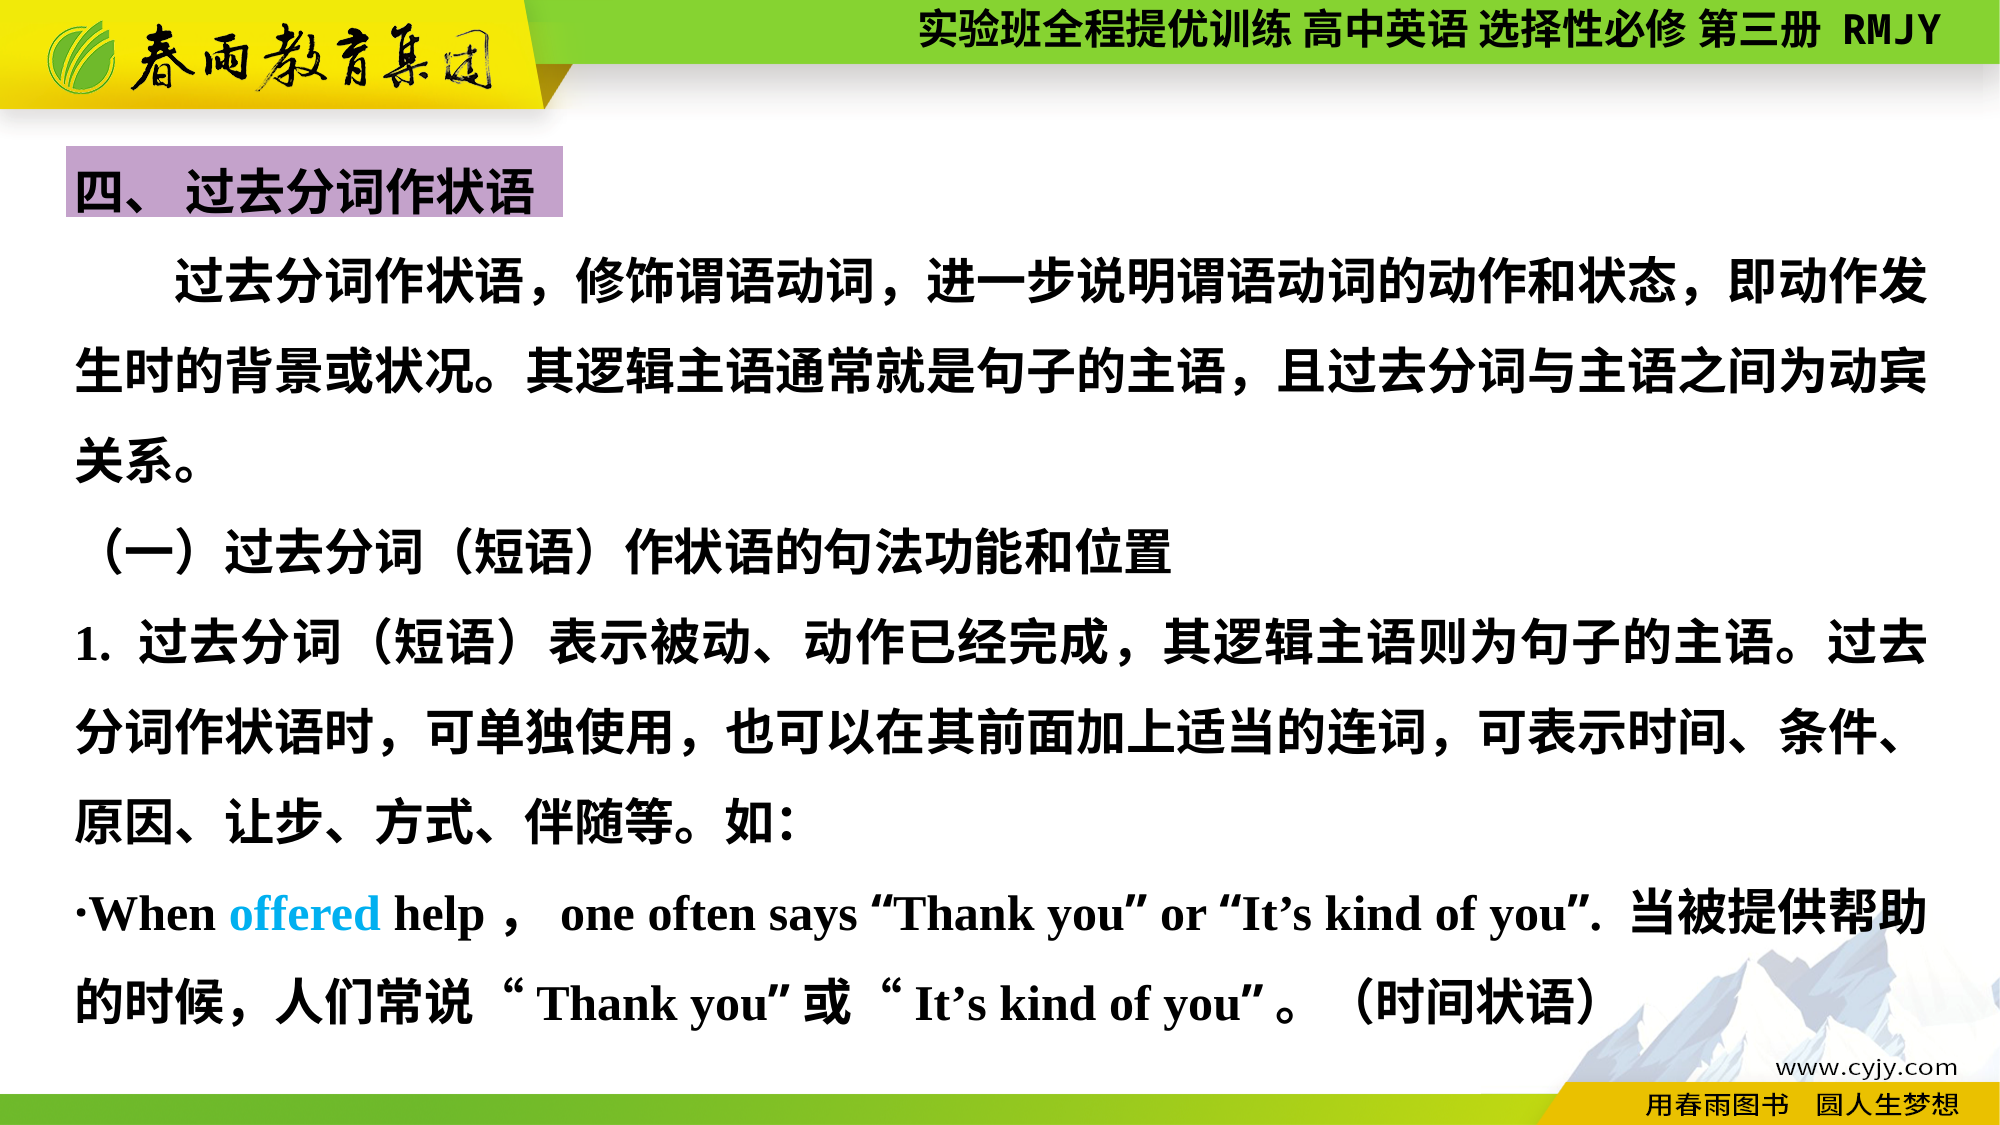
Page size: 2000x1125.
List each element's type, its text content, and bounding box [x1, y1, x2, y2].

picture [0, 0, 2000, 1125]
list 四、 过去分词作状语 过去分词作状语，修饰谓语动词，进一步说明谓语动词的动作和状态，即动作发生时的背景或状况。其逻辑主语通常就是句子的主语，且过去分词与主语之间为动宾关系。 （一）过去分词（短语）作状语的句法功能和位置 1. 过去分词（短语）表示被动、动作已经完成，其逻辑主语则为句子的主语。过去分词作状语时，可单独使用，也可以在其前面加上适当的连词，可表示时间、条件、原因、让步、方式、伴随等。如： ·When offered help，one often says “Thank you” or “It’s kind of you”. 当被提供帮助的时候，人们常说“Thank you”或“It’s kind of you”。（时间状语） [59, 122, 1944, 1047]
